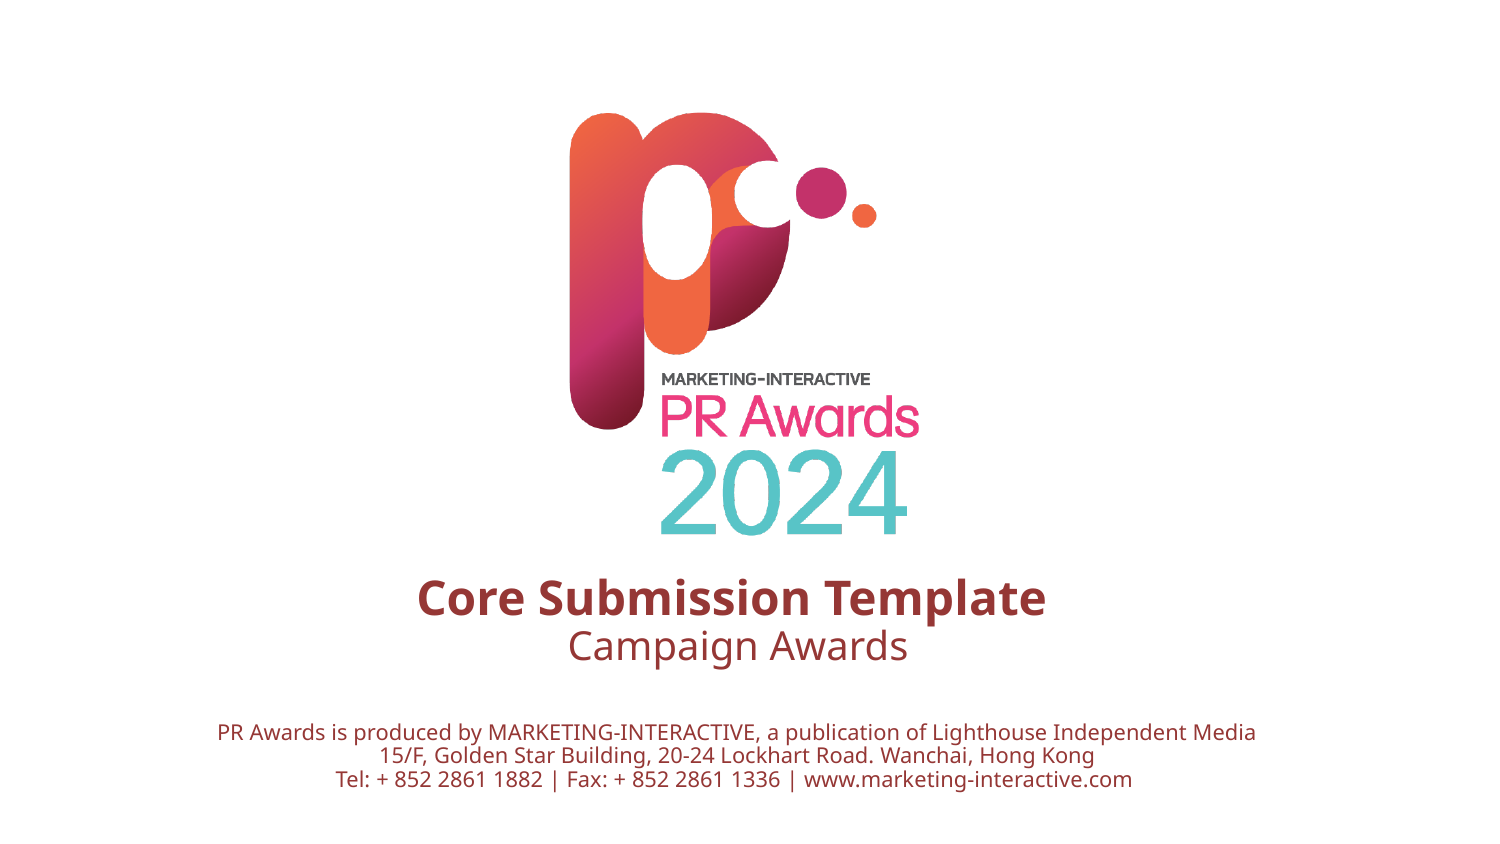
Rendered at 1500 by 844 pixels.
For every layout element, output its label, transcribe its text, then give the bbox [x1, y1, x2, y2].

title Core Submission Template Campaign Awards PR Awards is produced by MARKETING-INTERACTIVE, a publication of Lighthouse Independent Media 15/F, Golden Star Building, 20-24 Lockhart Road. Wanchai, Hong Kong Tel: + 852 2861 1882 | Fax: + 852 2861 1336 | www.marketing-interactive.com [29, 460, 1447, 800]
picture [466, 43, 1022, 600]
